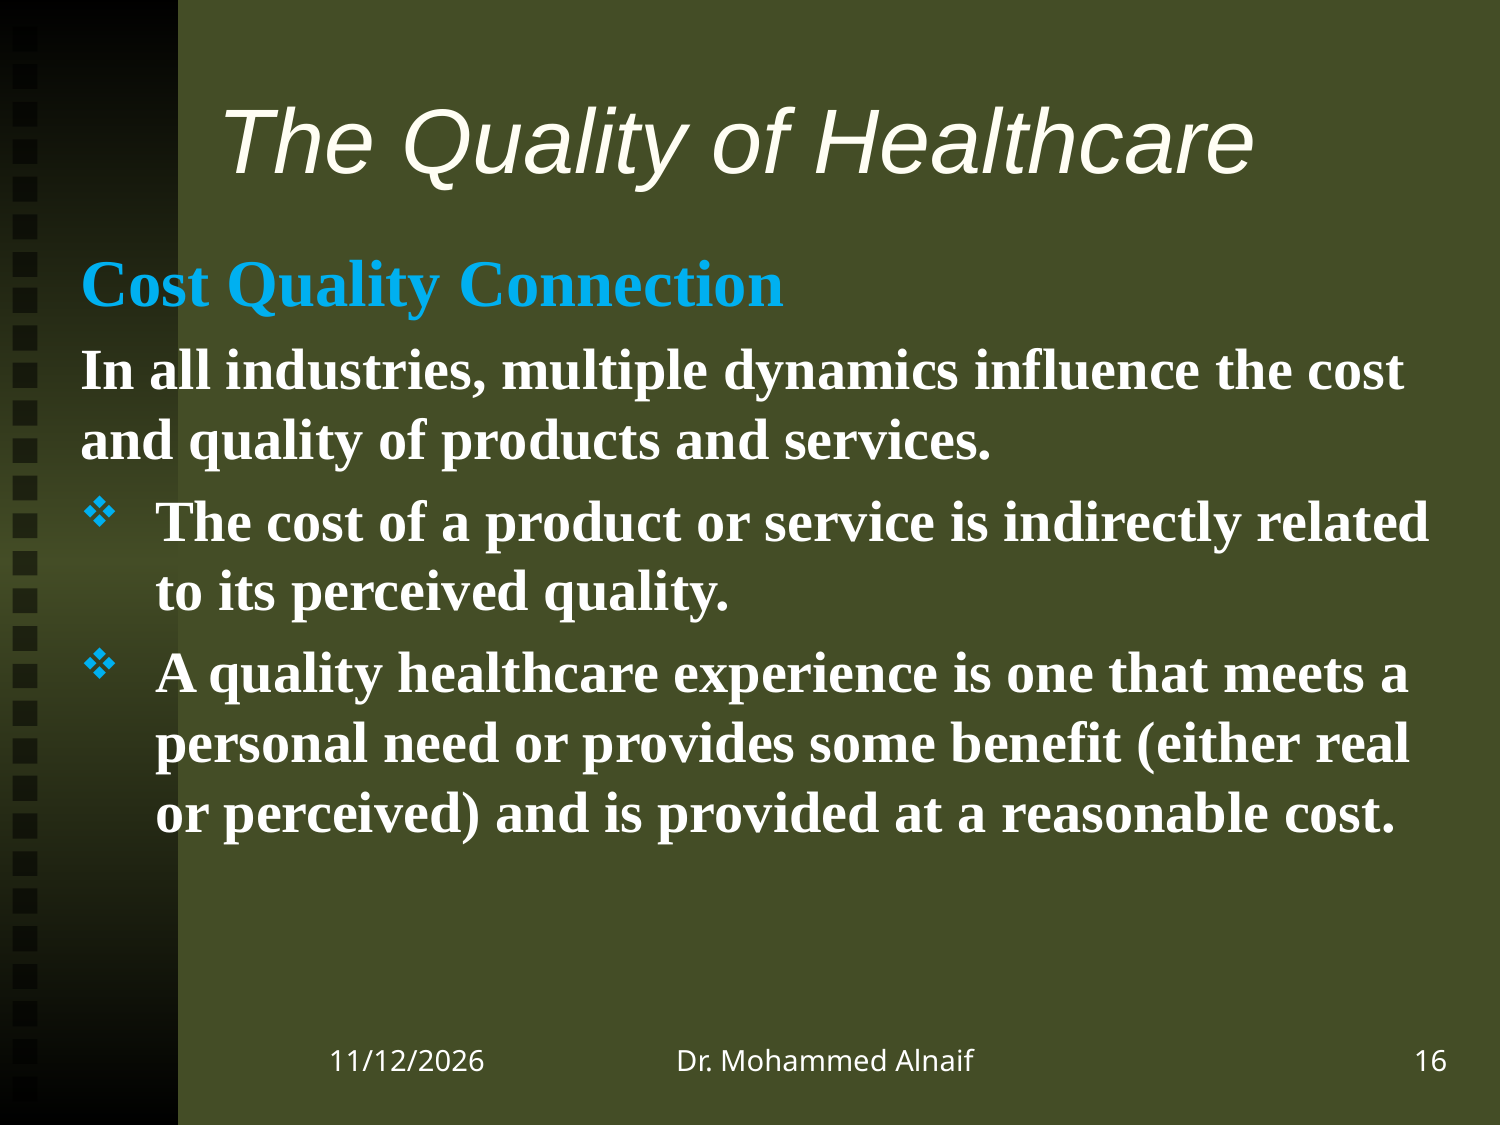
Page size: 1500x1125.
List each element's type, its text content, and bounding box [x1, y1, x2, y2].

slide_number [187, 1024, 501, 1101]
title The Quality of Healthcare [100, 42, 1376, 231]
subtitle Cost Quality Connection In all industries, multiple dynamics influence the cost and quality of products and services. The cost of a product or service is indirectly related to its perceived quality. A quality healthcare experience is one that meets a personal need or provides some benefit (either real or perceived) and is provided at a reasonable cost. [64, 231, 1459, 1024]
slide_number 16 [1149, 1024, 1463, 1101]
footer Dr. Mohammed Alnaif [587, 1024, 1063, 1101]
